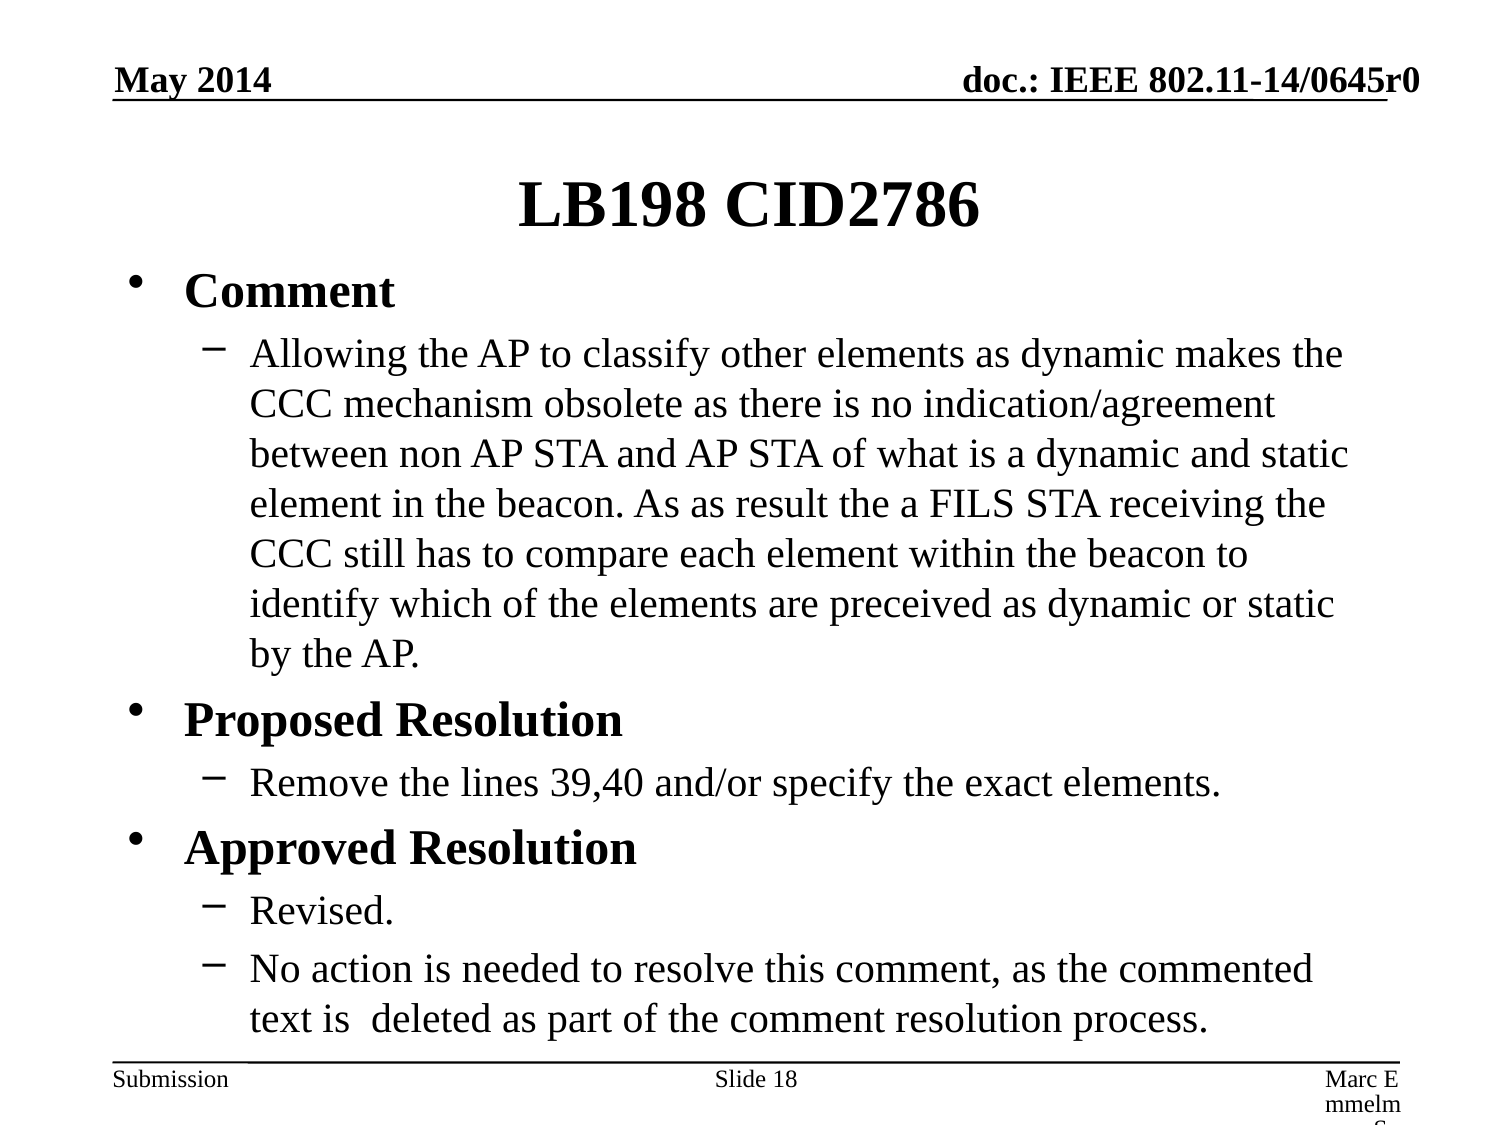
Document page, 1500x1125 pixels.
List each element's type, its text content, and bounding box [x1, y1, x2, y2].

title LB198 CID2786 [112, 112, 1388, 249]
slide_number Slide 18 [712, 1061, 800, 1093]
list Comment Allowing the AP to classify other elements as dynamic makes the CCC mechanism obsolete as there is no indication/agreement between non AP STA and AP STA of what is a dynamic and static element in the beacon. As as result the a FILS STA receiving the CCC still has to compare each element within the beacon to identify which of the elements are preceived as dynamic or static by the AP. Proposed Resolution Remove the lines 39,40 and/or specify the exact elements. Approved Resolution Revised. No action is needed to resolve this comment, as the commented text is deleted as part of the comment resolution process. [112, 249, 1388, 926]
footer Marc Emmelmann, Self [1324, 1061, 1402, 1093]
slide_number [114, 54, 290, 101]
